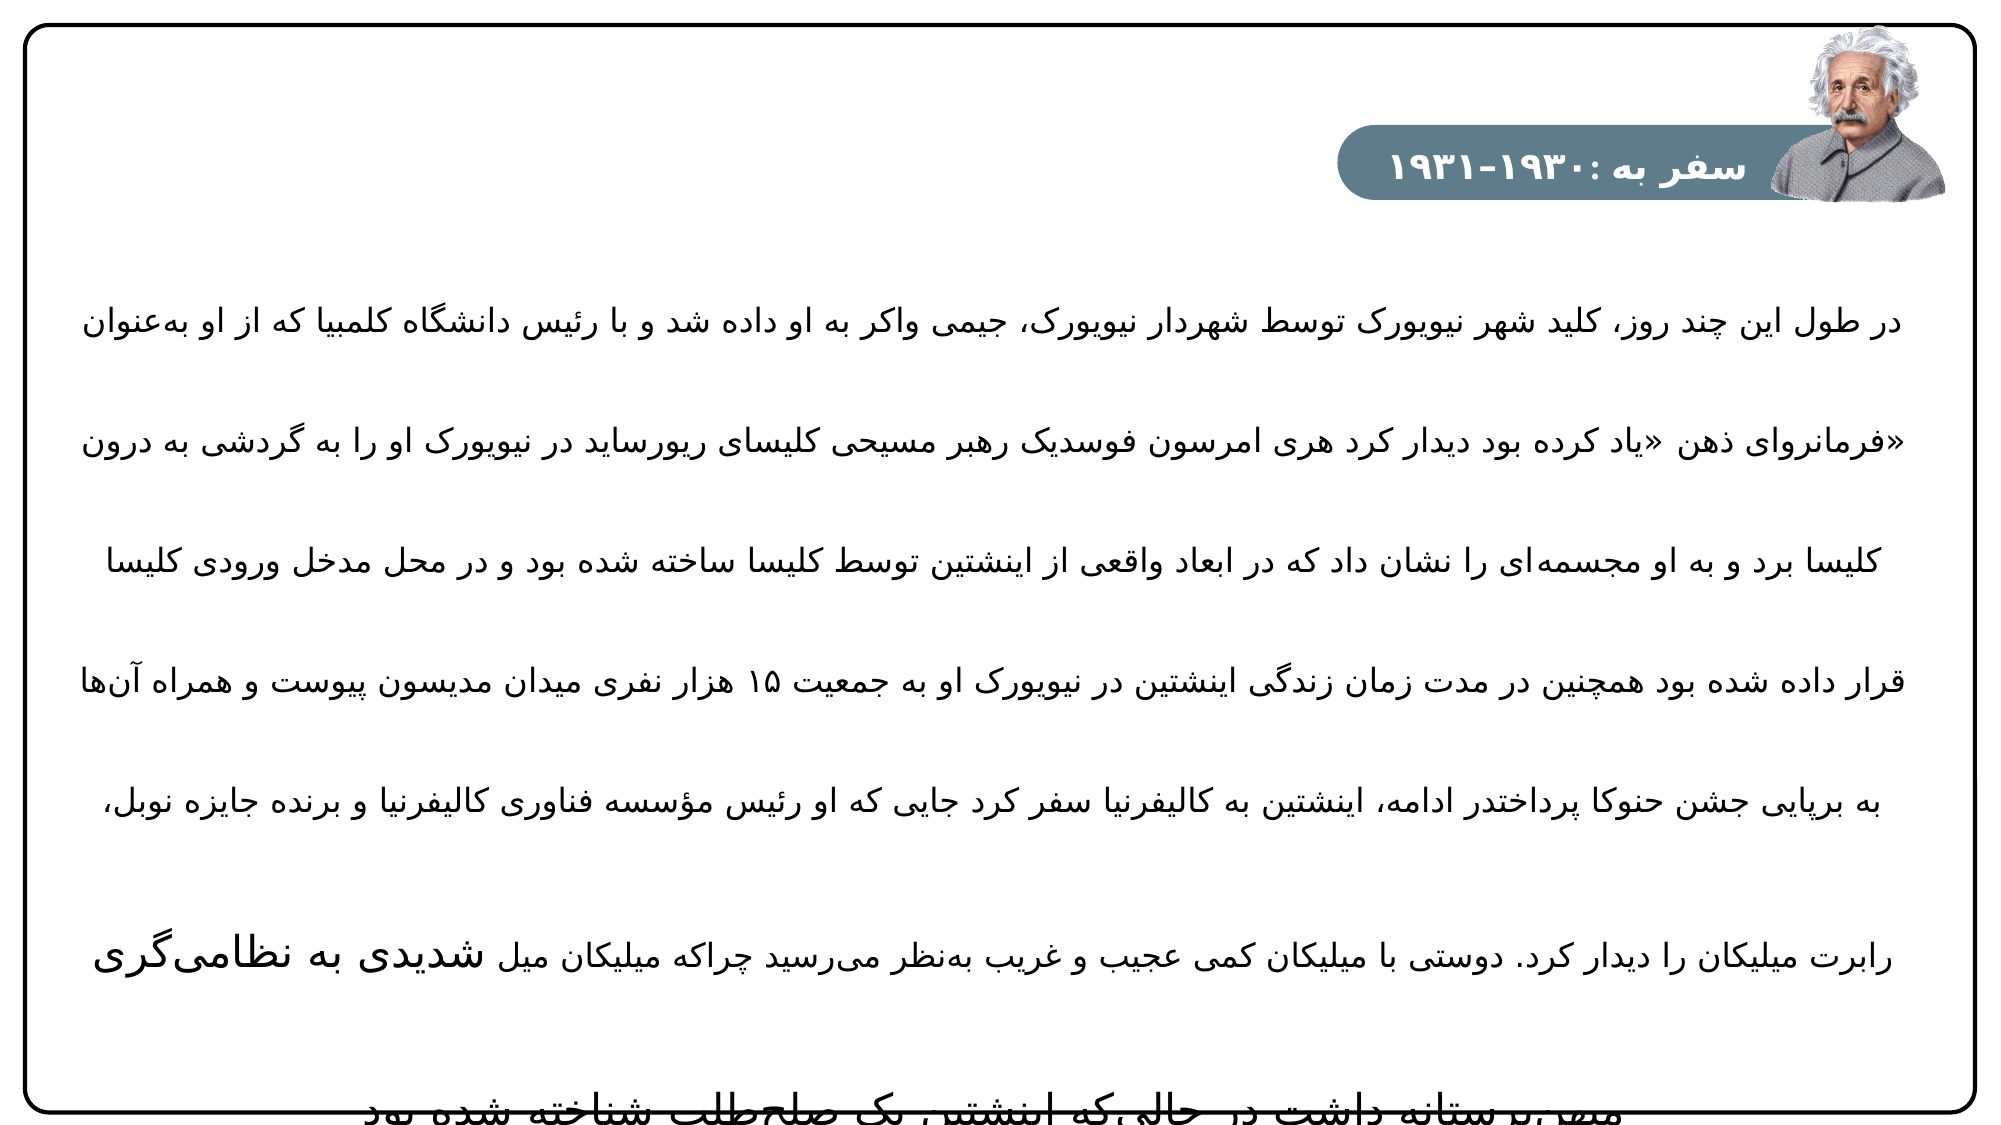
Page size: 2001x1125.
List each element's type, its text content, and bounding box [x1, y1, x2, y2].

text_box ۱۹۳۱–۱۹۳۰: سفر به آمریکا [1337, 112, 1763, 263]
picture [1761, 14, 1954, 213]
list در طول این چند روز، کلید شهر نیویورک توسط شهردار نیویورک، جیمی واکر به او داده شد و با رئیس دانشگاه کلمبیا که از او به‌عنوان «فرمانروای ذهن «یاد کرده بود دیدار کرد هری امرسون فوسدیک رهبر مسیحی کلیسای ریورساید در نیویورک او را به گردشی به درون کلیسا برد و به او مجسمه‌ای را نشان داد که در ابعاد واقعی از اینشتین توسط کلیسا ساخته شده بود و در محل مدخل ورودی کلیسا قرار داده شده بود همچنین در مدت زمان زندگی اینشتین در نیویورک او به جمعیت ۱۵ هزار نفری میدان مدیسون پیوست و همراه آن‌ها به برپایی جشن حنوکا پرداختدر ادامه، اینشتین به کالیفرنیا سفر کرد جایی که او رئیس مؤسسه فناوری کالیفرنیا و برنده جایزه نوبل، رابرت میلیکان را دیدار کرد. دوستی با میلیکان کمی عجیب و غریب به‌نظر می‌رسید چراکه میلیکان میل شدیدی به نظامی‌گری میهن‌پرستانه داشت در حالی‌که اینشتین یک صلح‌طلب شناخته شده بود [62, 212, 1925, 1075]
